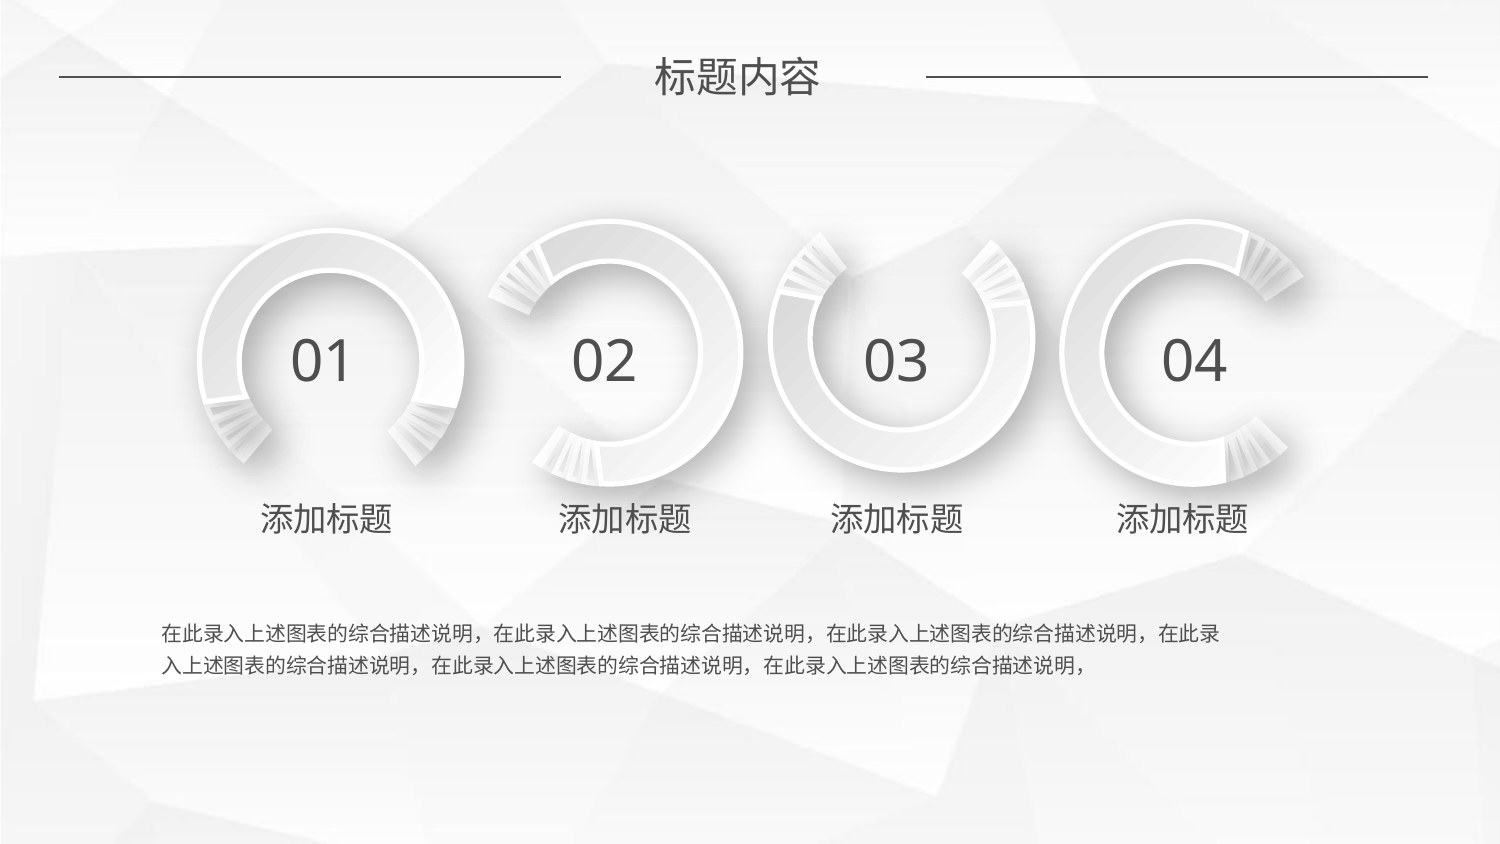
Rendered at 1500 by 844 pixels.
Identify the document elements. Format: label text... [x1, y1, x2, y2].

picture [0, 0, 1500, 844]
text_box 在此录入上述图表的综合描述说明，在此录入上述图表的综合描述说明，在此录入上述图表的综合描述说明，在此录入上述图表的综合描述说明，在此录入上述图表的综合描述说明，在此录入上述图表的综合描述说明， [146, 605, 1249, 685]
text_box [199, 229, 463, 463]
text_box 添加标题 [1101, 490, 1264, 546]
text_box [491, 207, 756, 485]
text_box 添加标题 [245, 490, 408, 546]
text_box 添加标题 [543, 490, 707, 546]
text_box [1055, 215, 1300, 486]
text_box 添加标题 [815, 490, 979, 546]
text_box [767, 235, 1034, 474]
text_box 标题内容 [608, 43, 868, 109]
